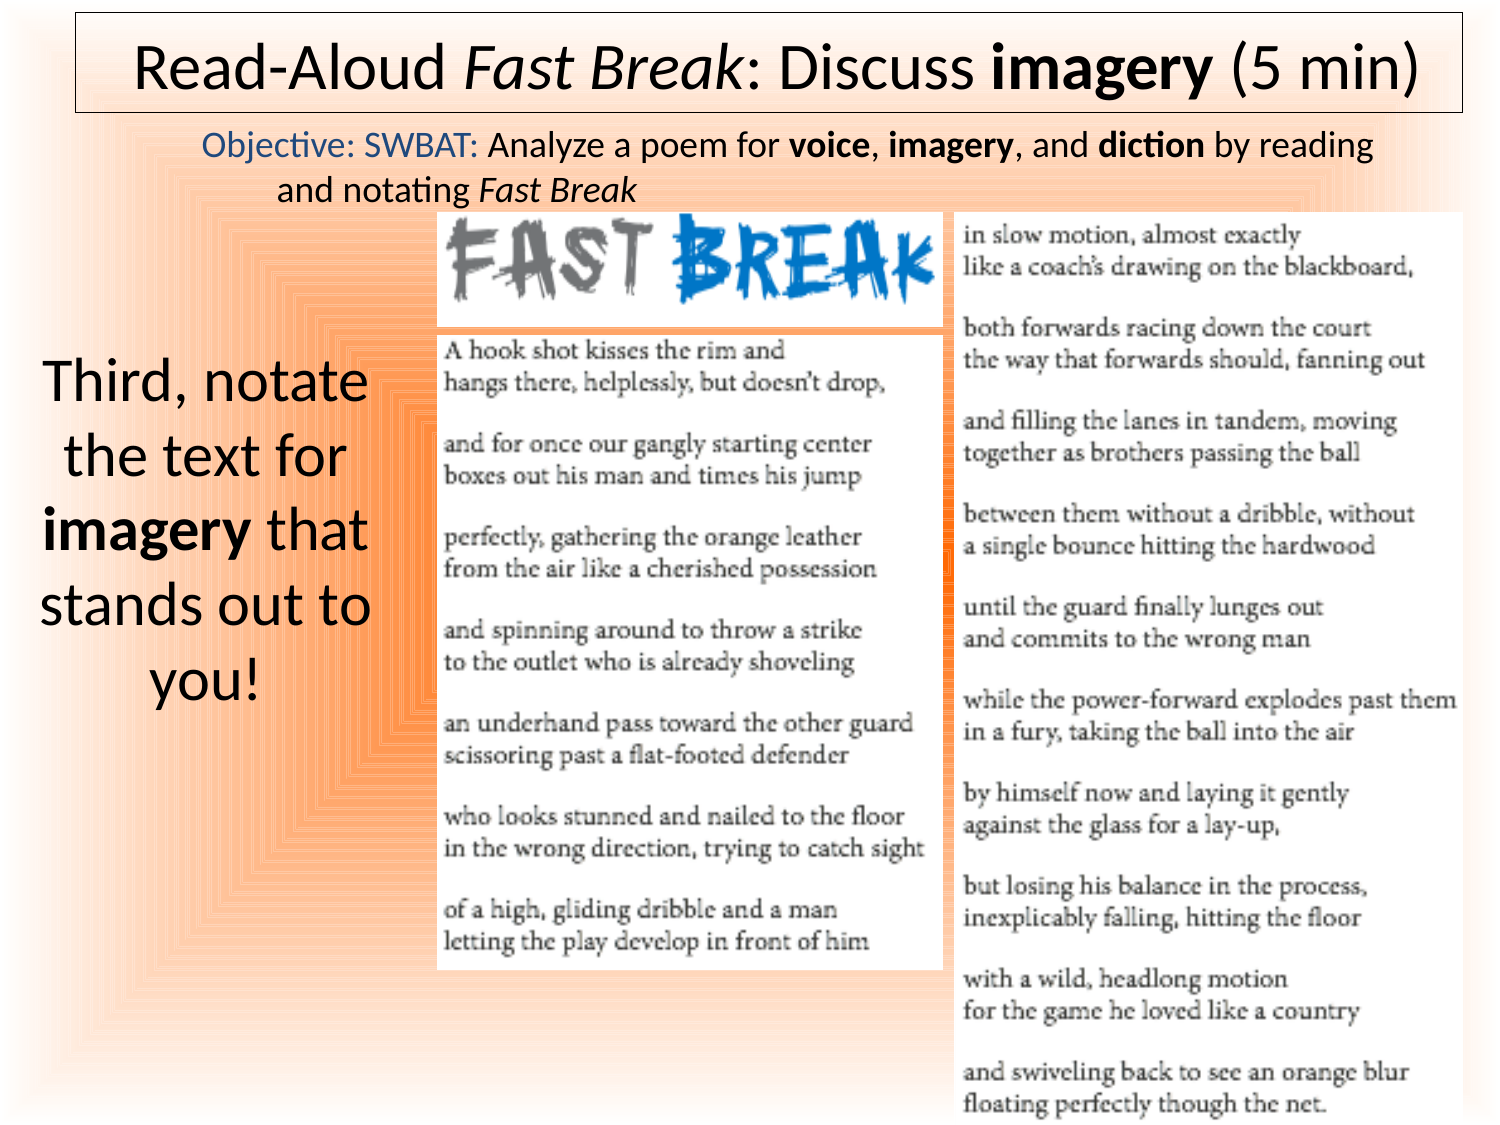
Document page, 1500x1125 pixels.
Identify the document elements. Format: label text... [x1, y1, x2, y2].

text_box Objective: SWBAT: Analyze a poem for voice, imagery, and diction by reading and notating Fast Break [83, 112, 1425, 308]
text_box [437, 212, 1463, 1125]
title Read-Aloud Fast Break: Discuss imagery (5 min) [75, 12, 1463, 113]
text_box Third, notate the text for imagery that stands out to you! [0, 331, 413, 721]
